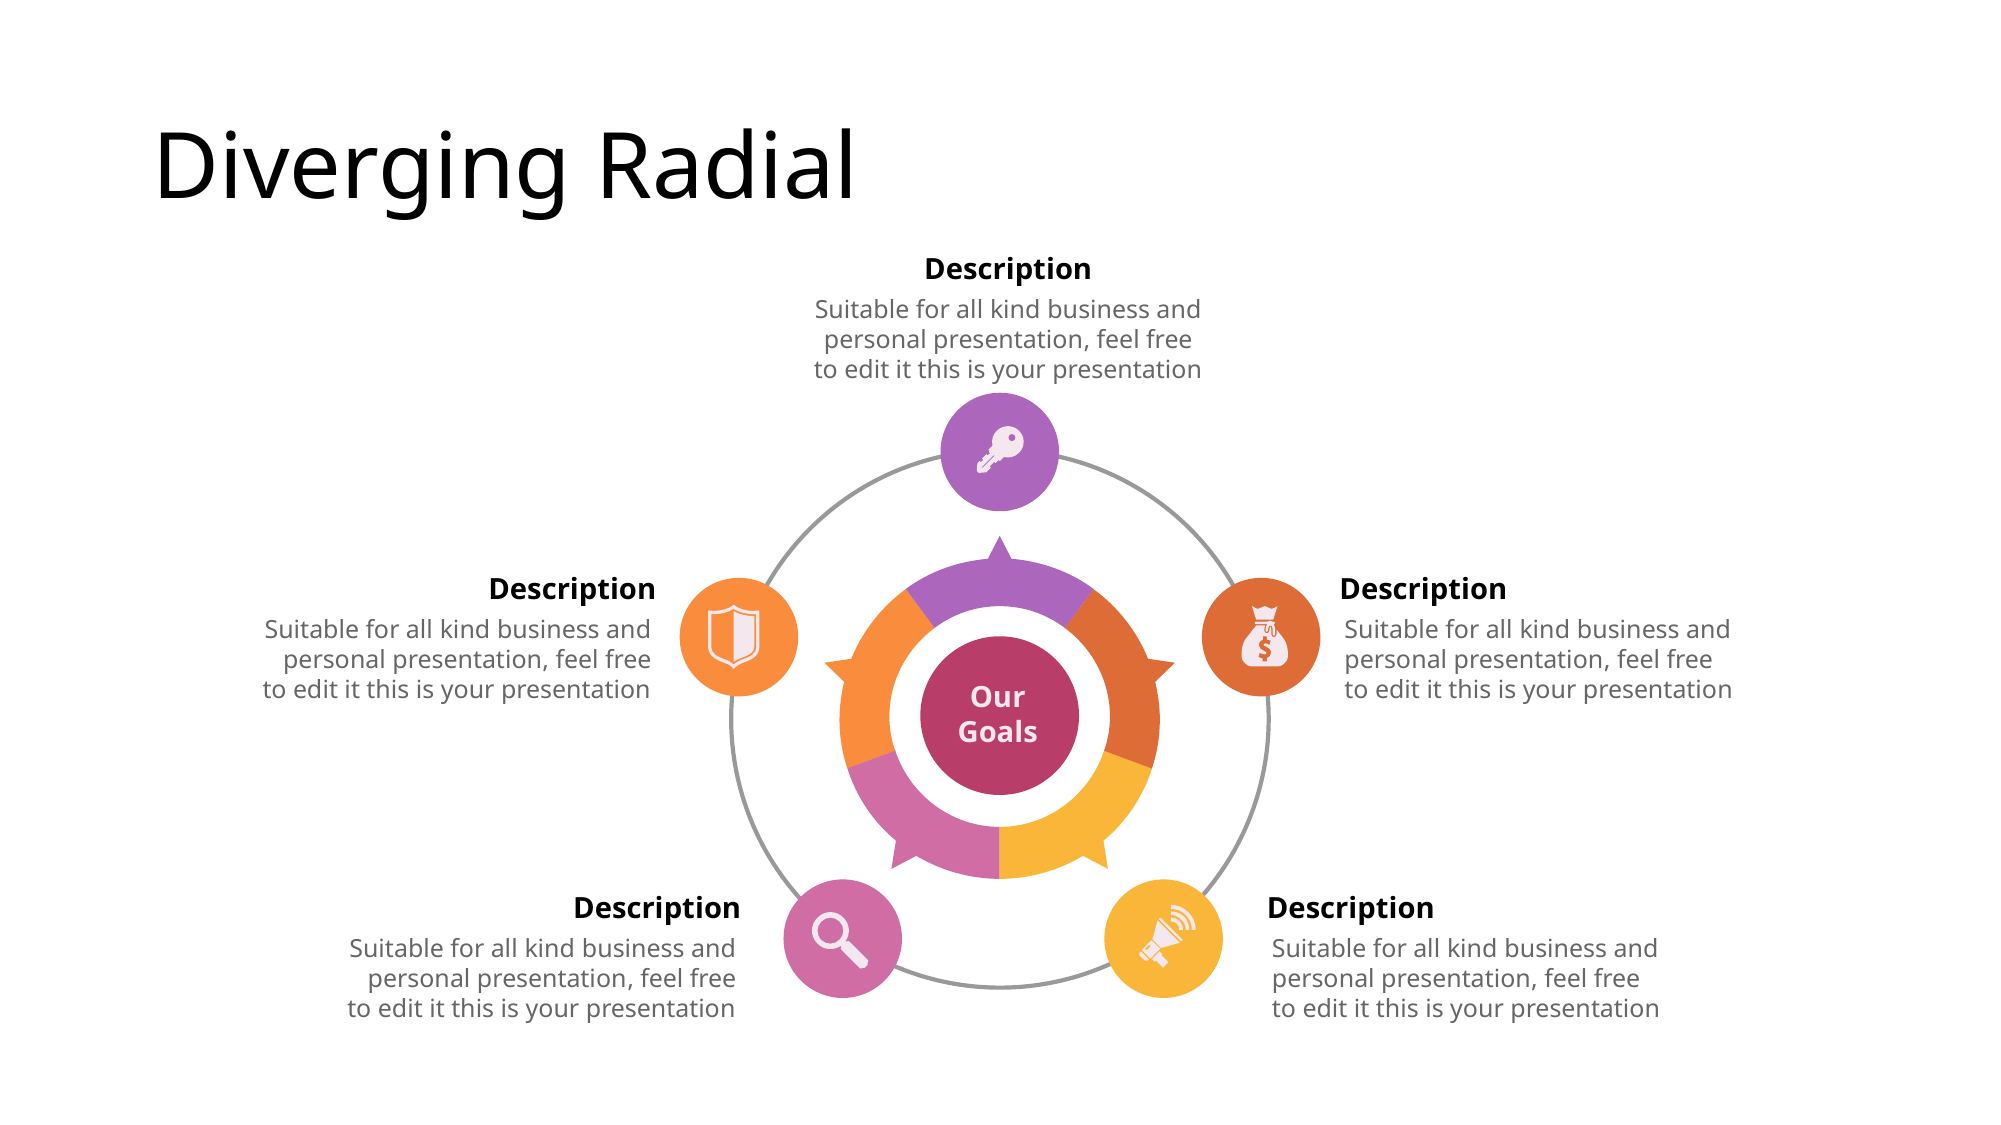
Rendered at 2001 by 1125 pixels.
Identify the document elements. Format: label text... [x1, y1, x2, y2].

text_box [811, 912, 869, 969]
text_box [824, 589, 935, 768]
text_box [678, 576, 800, 698]
text_box Suitable for all kind business and personal presentation, feel free to edit it this is your presentation [246, 606, 667, 711]
text_box [1103, 878, 1224, 1000]
text_box Description [1324, 562, 1523, 613]
text_box [1200, 576, 1322, 698]
title Diverging Radial [137, 59, 1863, 278]
text_box Description [473, 562, 672, 613]
text_box Suitable for all kind business and personal presentation, feel free to edit it this is your presentation [1329, 606, 1750, 711]
text_box [782, 878, 904, 1000]
text_box Description [1252, 881, 1450, 932]
text_box [1064, 589, 1175, 769]
text_box Suitable for all kind business and personal presentation, feel free to edit it this is your presentation [798, 286, 1219, 391]
text_box Description [558, 881, 756, 932]
text_box Suitable for all kind business and personal presentation, feel free to edit it this is your presentation [330, 925, 751, 1030]
text_box [708, 604, 760, 669]
text_box [905, 535, 1094, 628]
text_box [976, 426, 1024, 473]
text_box [1139, 917, 1183, 968]
text_box [939, 391, 1061, 513]
text_box Our Goals [942, 670, 1053, 756]
text_box [999, 750, 1152, 879]
text_box Description [909, 242, 1108, 286]
text_box [919, 635, 1081, 797]
text_box [730, 455, 1270, 989]
text_box Suitable for all kind business and personal presentation, feel free to edit it this is your presentation [1257, 925, 1678, 1030]
text_box [1241, 606, 1288, 667]
text_box [1170, 904, 1196, 930]
text_box [847, 750, 999, 879]
